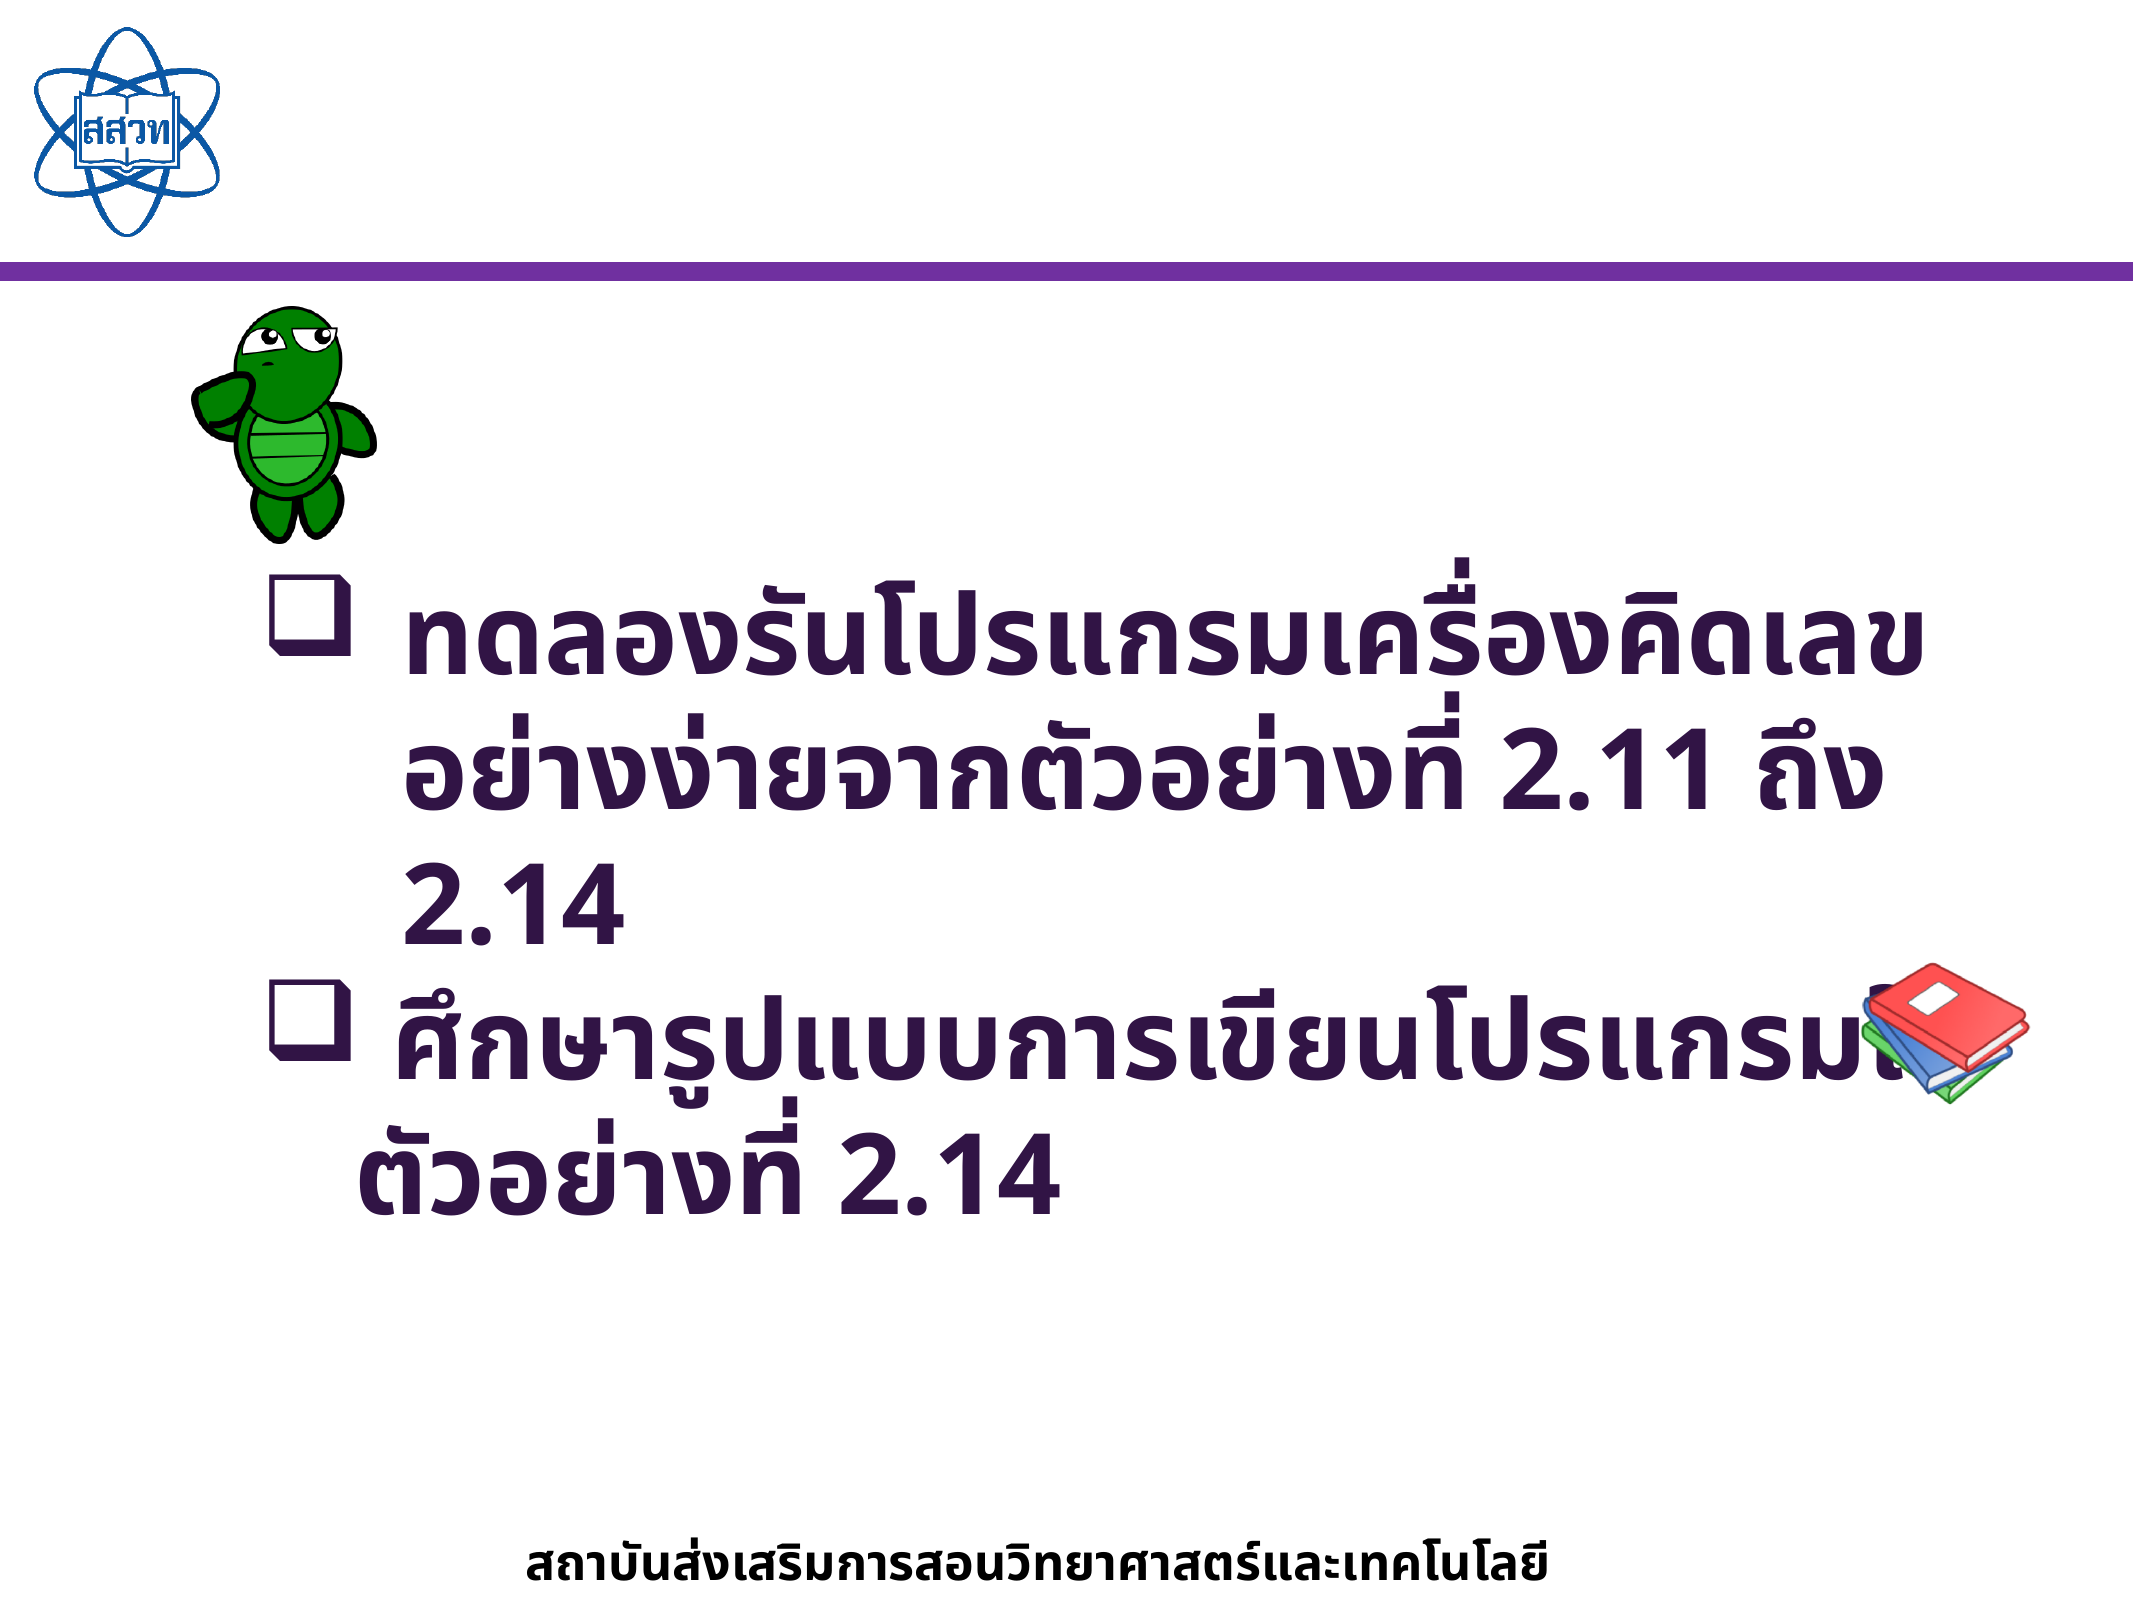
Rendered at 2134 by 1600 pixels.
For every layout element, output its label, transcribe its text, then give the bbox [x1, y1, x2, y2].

picture [33, 27, 220, 237]
text_box ทดลองรันโปรแกรมเครื่องคิดเลขอย่างง่ายจากตัวอย่างที่ 2.11 ถึง 2.14 ศึกษารูปแบบการเขียนโปรแกรมในตัวอย่างที่ 2.14 [245, 554, 2002, 723]
picture [191, 305, 377, 544]
picture [1851, 954, 2090, 1123]
text_box สถาบันส่งเสริมการสอนวิทยาศาสตร์และเทคโนโลยี [74, 1522, 2002, 1589]
